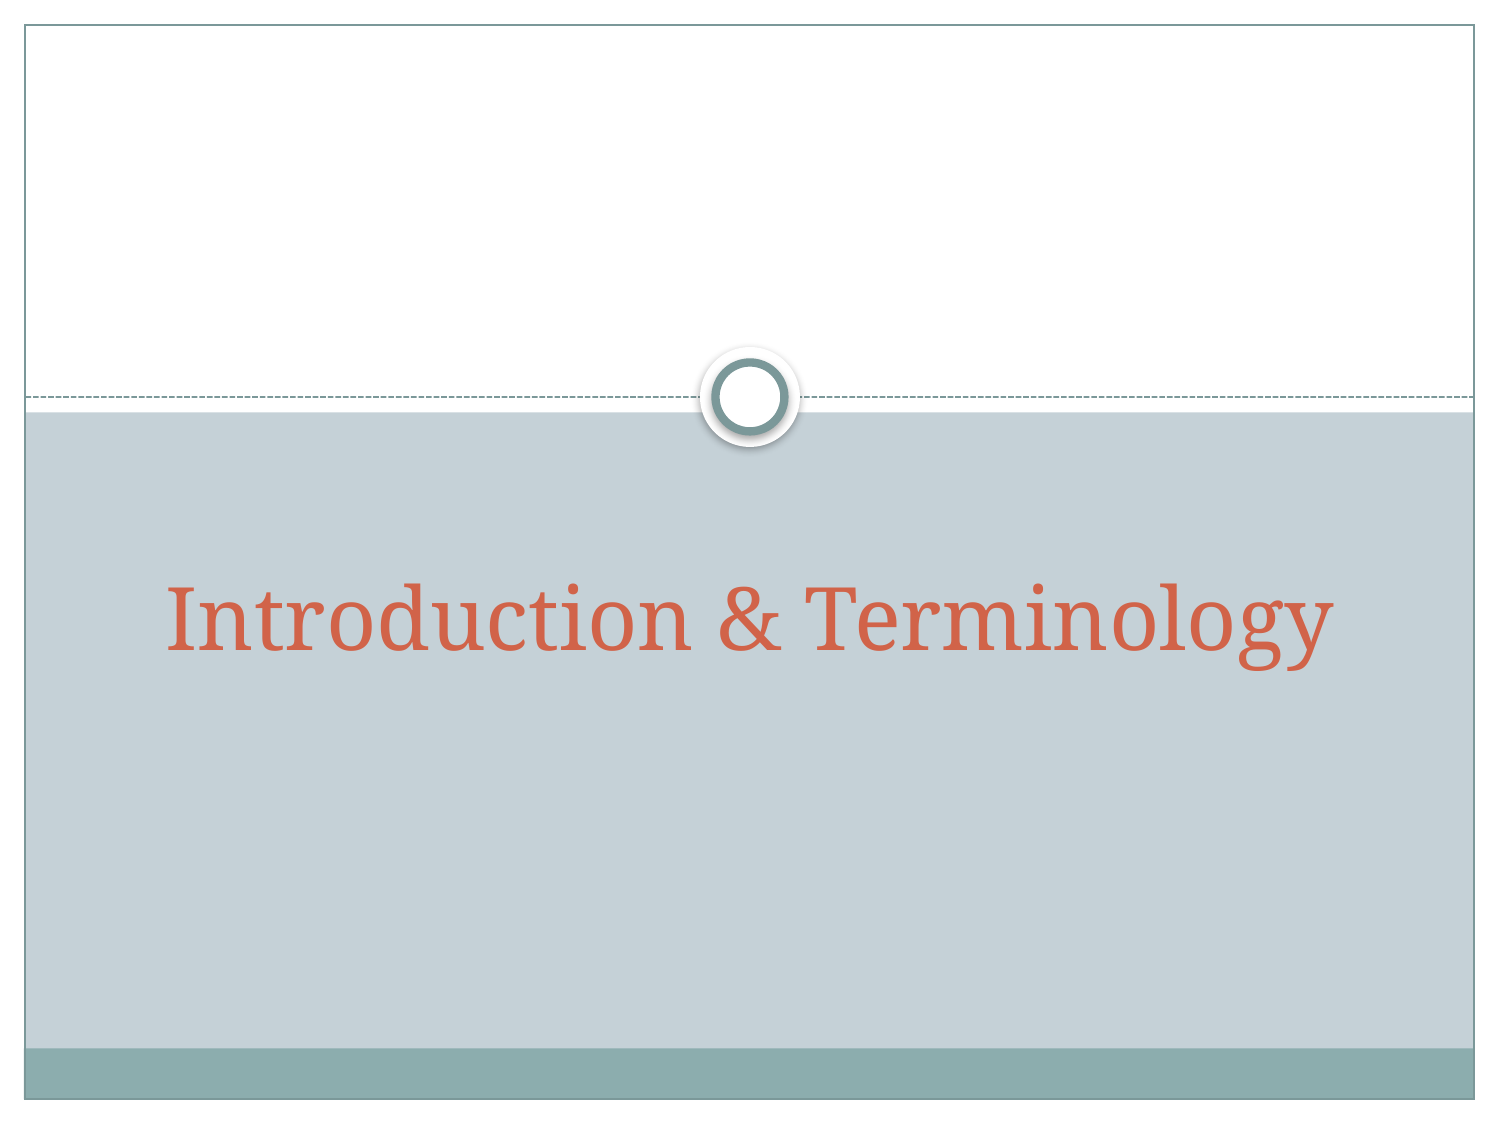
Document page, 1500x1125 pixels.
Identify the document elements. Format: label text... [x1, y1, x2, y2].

title Introduction & Terminology [112, 487, 1388, 675]
